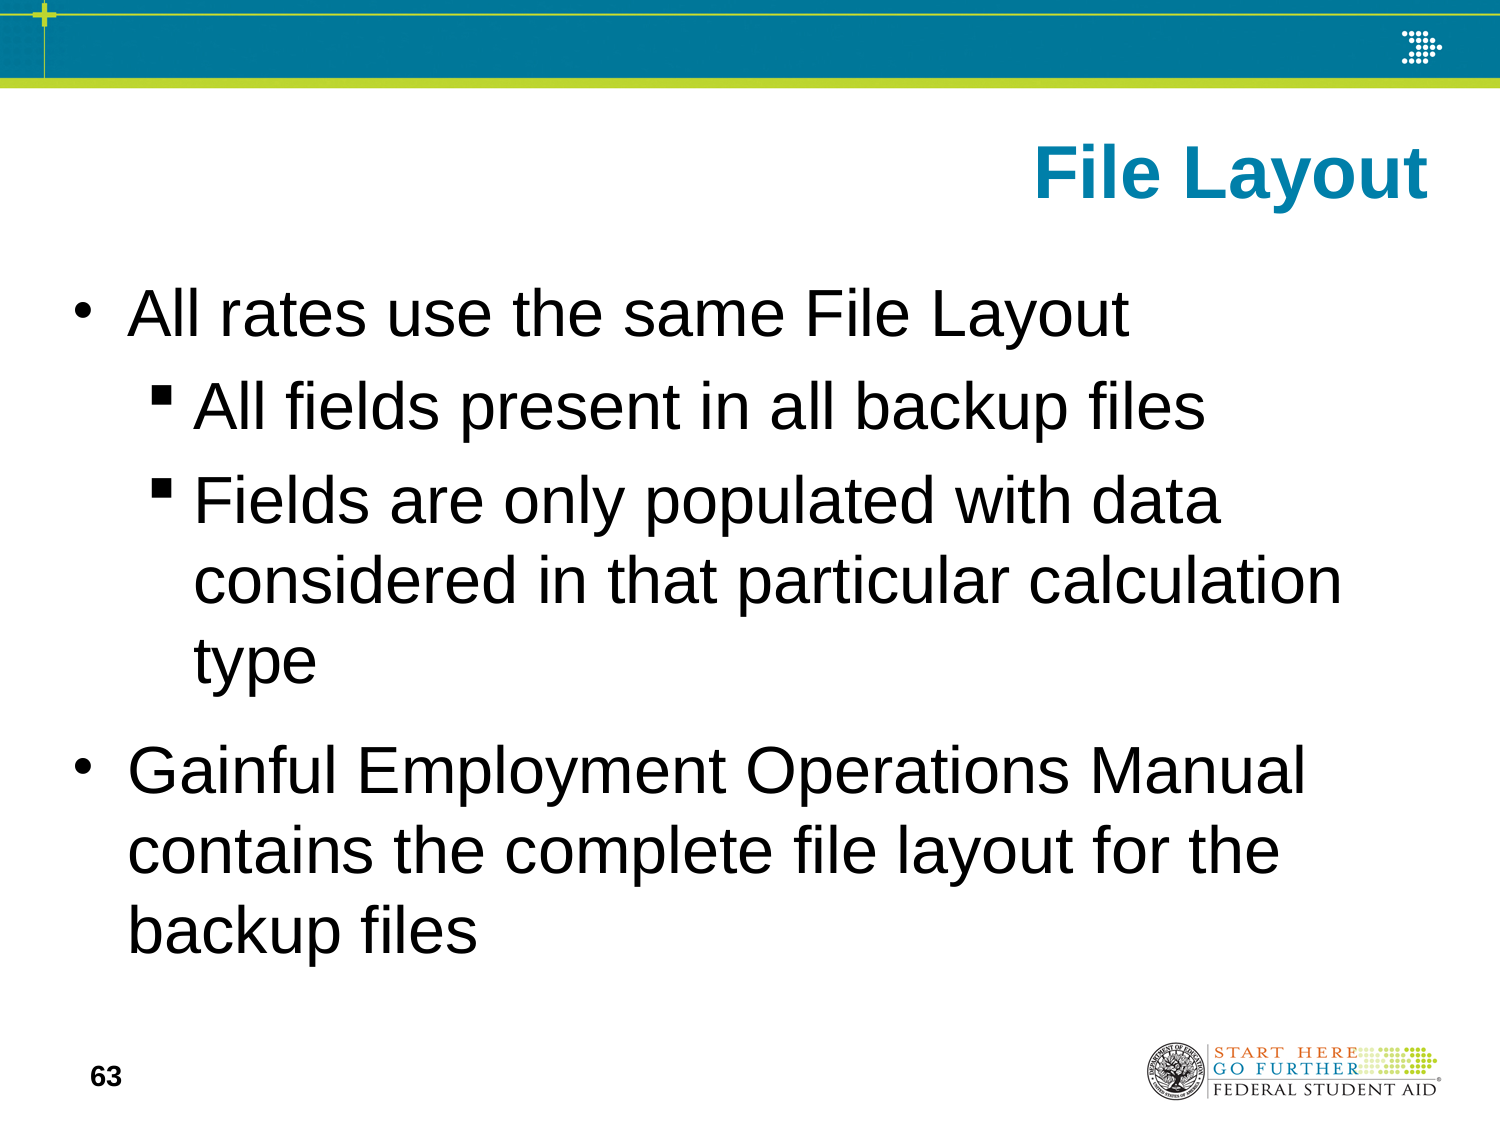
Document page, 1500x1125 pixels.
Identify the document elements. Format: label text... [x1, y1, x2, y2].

slide_number 63 [74, 1049, 388, 1125]
list All rates use the same File Layout All fields present in all backup files Fields are only populated with data considered in that particular calculation type Gainful Employment Operations Manual contains the complete file layout for the backup files [56, 262, 1444, 1001]
picture [0, 78, 1500, 1125]
title File Layout [56, 112, 1444, 226]
picture [0, 3, 1500, 26]
picture [1424, 32, 1428, 42]
